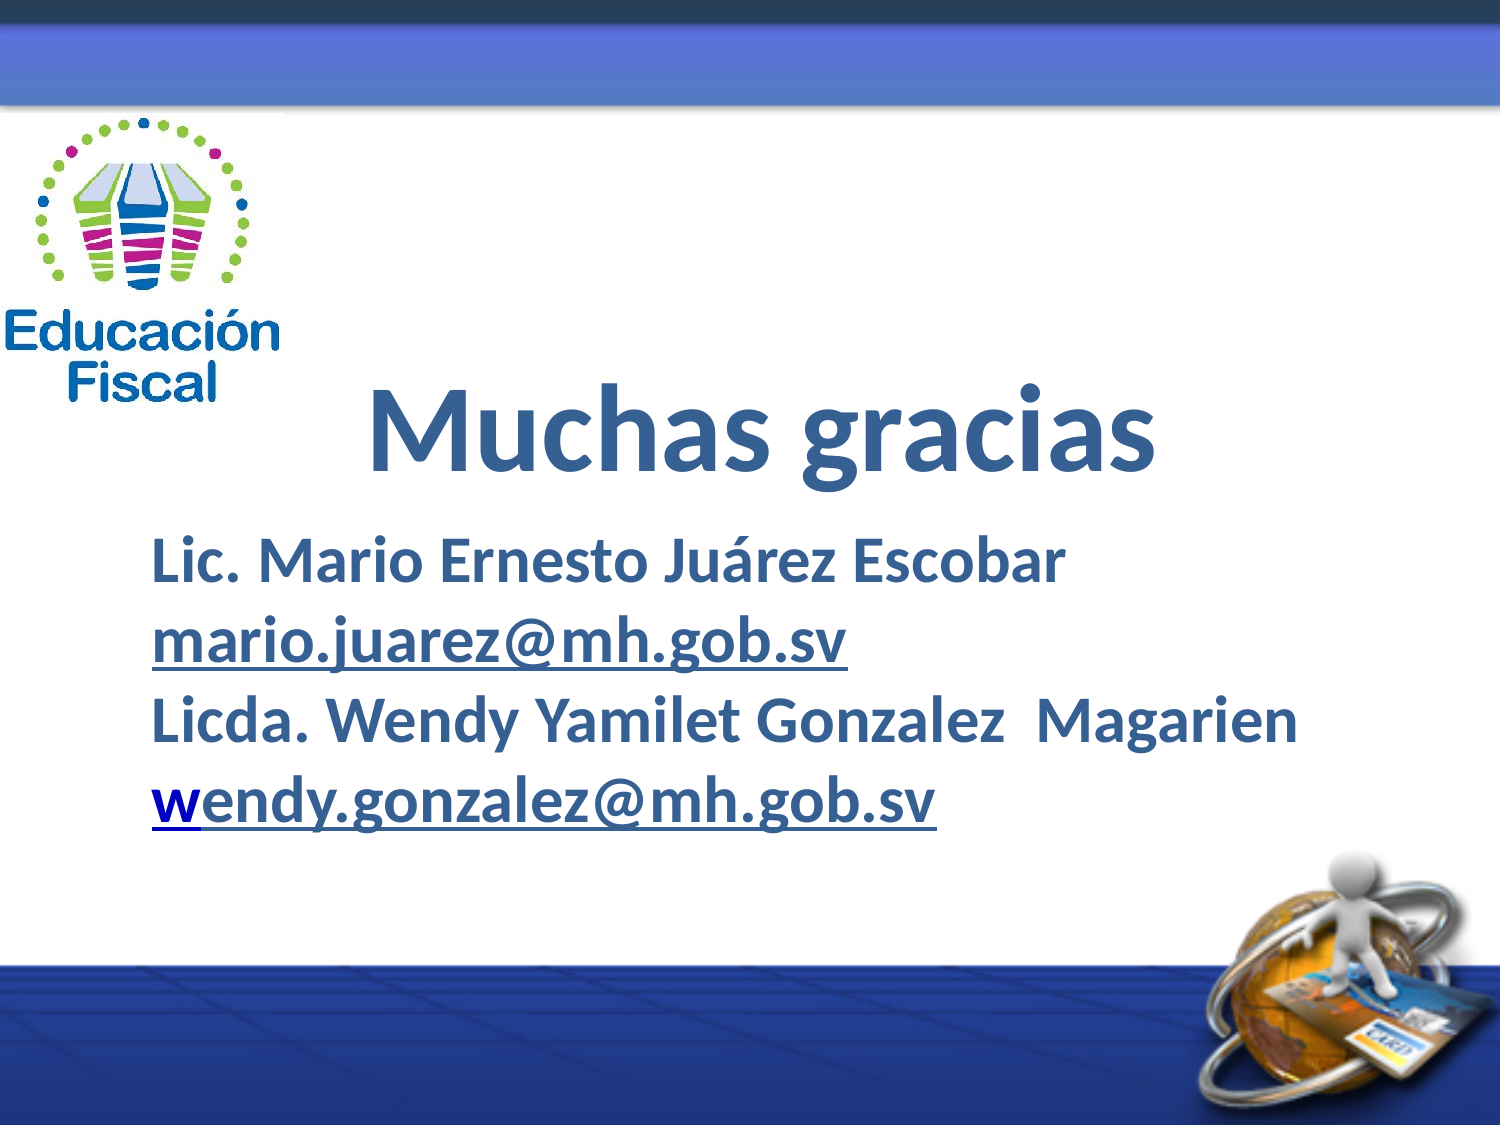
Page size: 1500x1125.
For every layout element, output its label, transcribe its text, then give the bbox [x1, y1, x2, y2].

text_box Lic. Mario Ernesto Juárez Escobar mario.juarez@mh.gob.sv Licda. Wendy Yamilet Gonzalez Magarien wendy.gonzalez@mh.gob.sv [136, 692, 1354, 883]
title Muchas gracias [281, 313, 1271, 505]
picture [0, 0, 1500, 1125]
